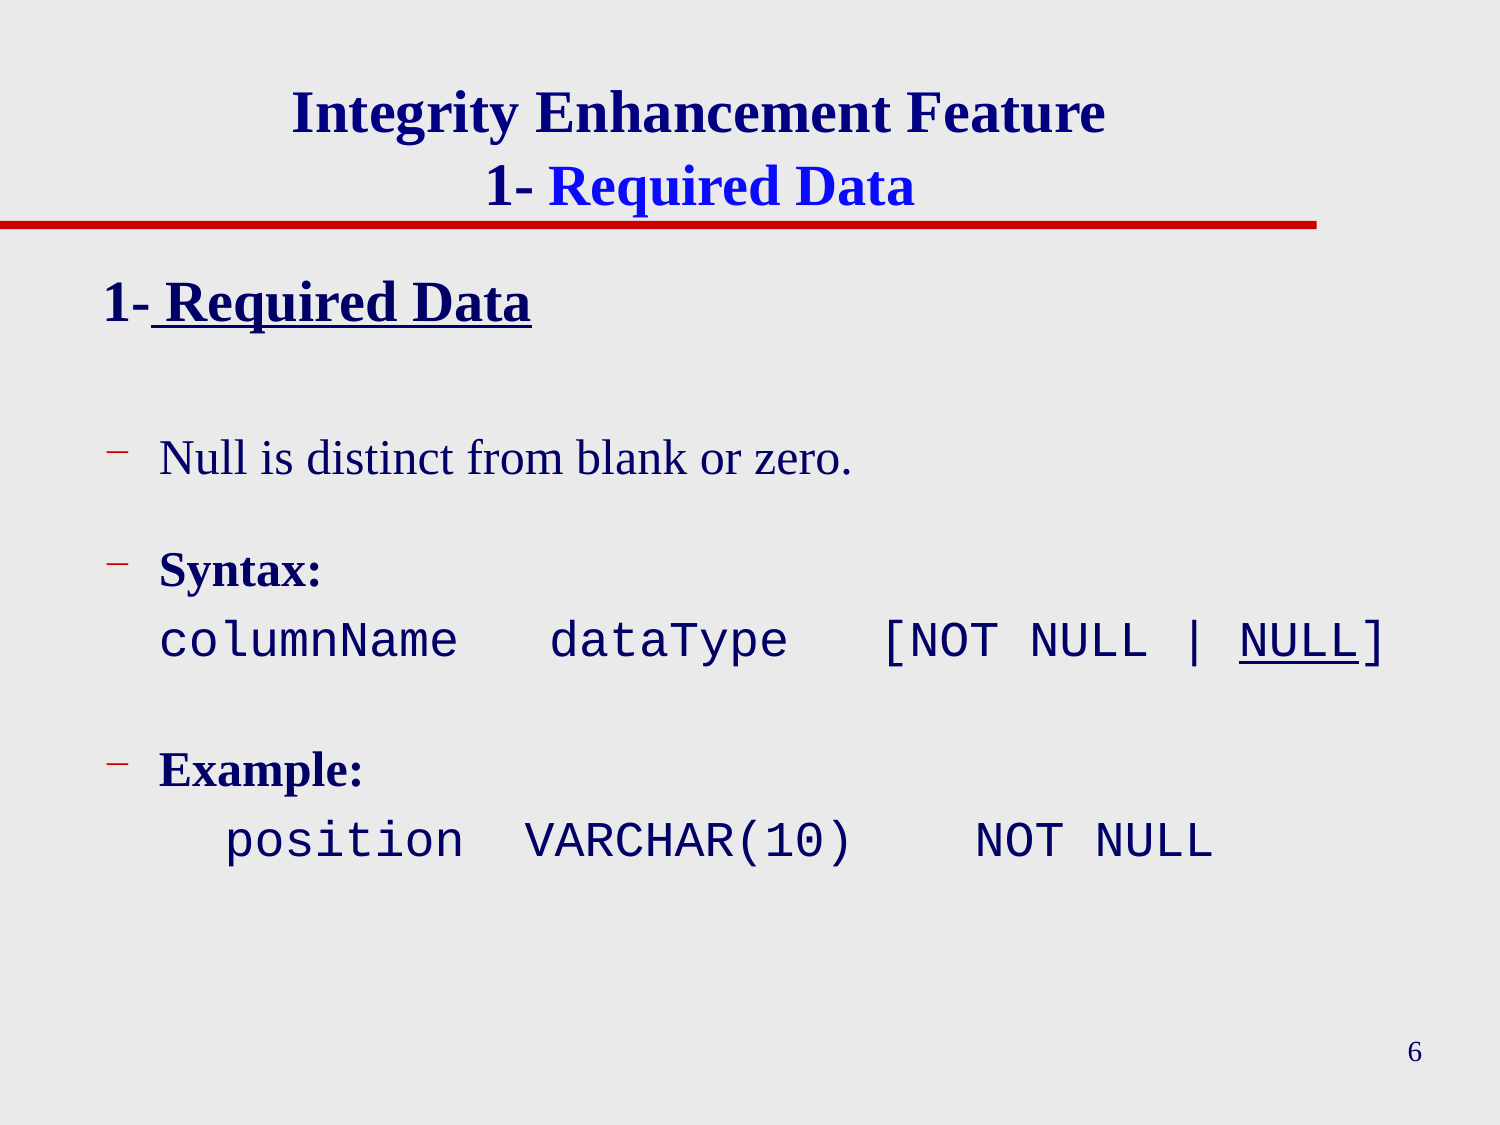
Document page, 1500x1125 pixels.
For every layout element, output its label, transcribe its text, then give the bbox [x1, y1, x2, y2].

slide_number 6 [1124, 1012, 1438, 1088]
list 1- Required Data Null is distinct from blank or zero. Syntax: columnName dataType [NOT NULL | NULL] Example: position VARCHAR(10) NOT NULL [87, 255, 1438, 931]
title Integrity Enhancement Feature 1- Required Data [62, 43, 1338, 226]
